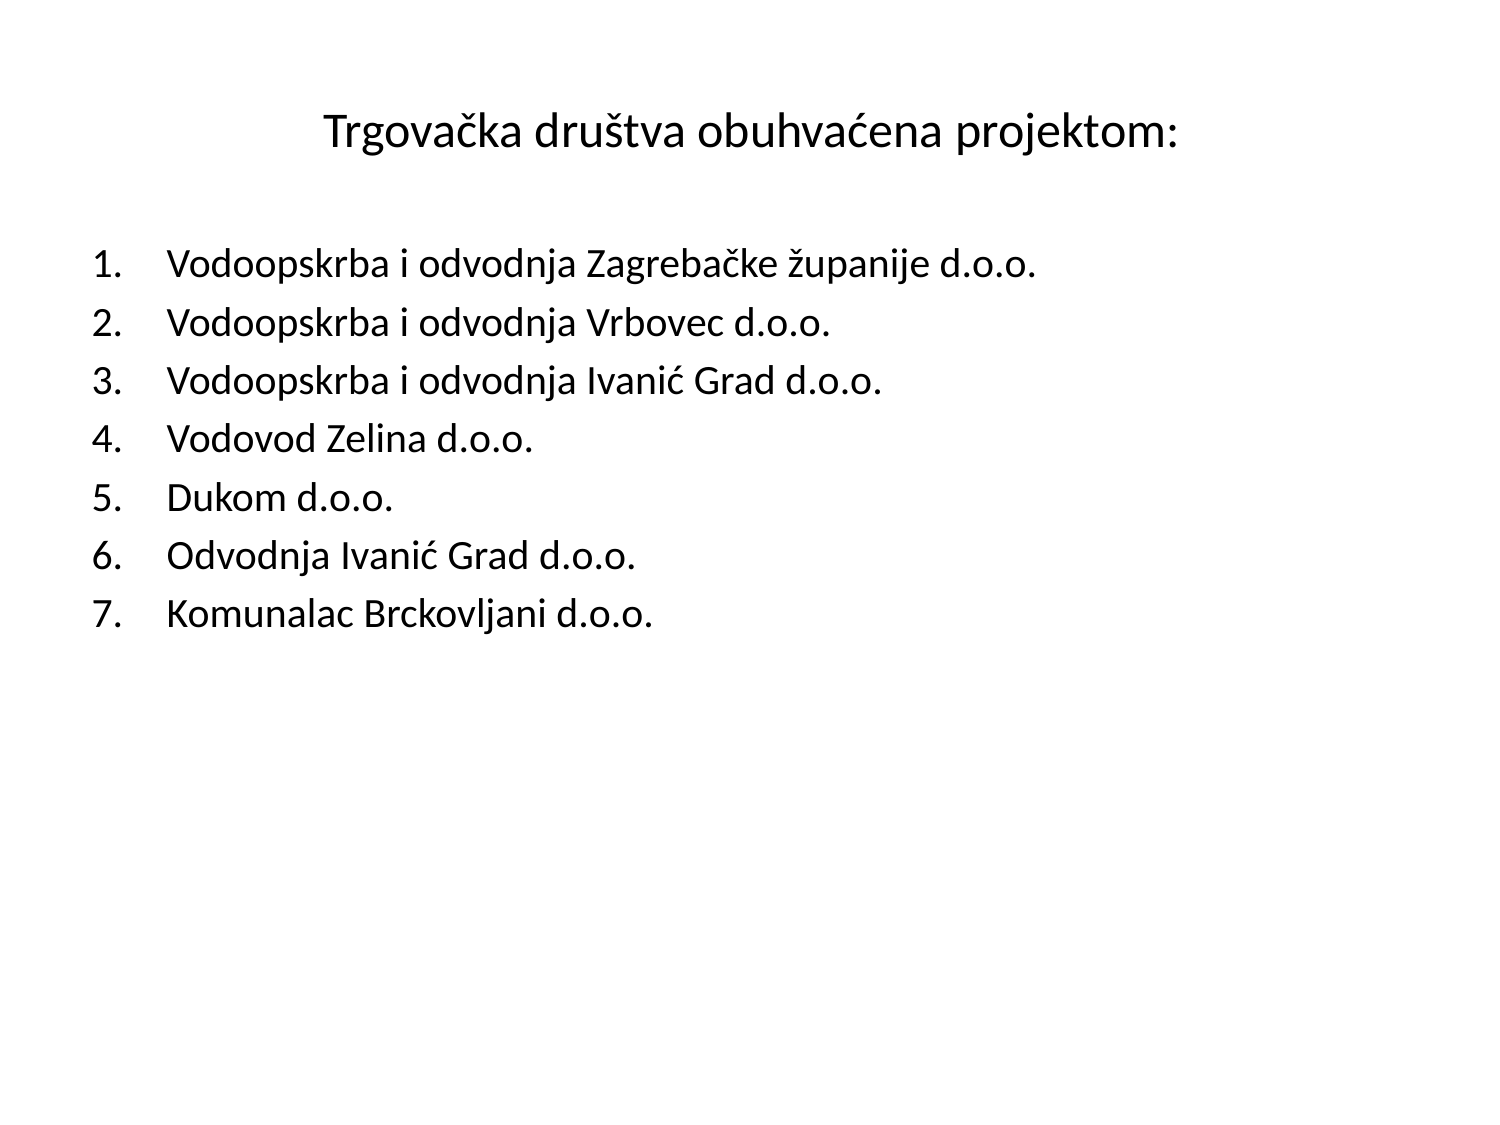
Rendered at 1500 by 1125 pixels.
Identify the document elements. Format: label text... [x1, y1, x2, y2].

list Trgovačka društva obuhvaćena projektom: Vodoopskrba i odvodnja Zagrebačke županije d.o.o. Vodoopskrba i odvodnja Vrbovec d.o.o. Vodoopskrba i odvodnja Ivanić Grad d.o.o. Vodovod Zelina d.o.o. Dukom d.o.o. Odvodnja Ivanić Grad d.o.o. Komunalac Brckovljani d.o.o. [76, 90, 1427, 1035]
